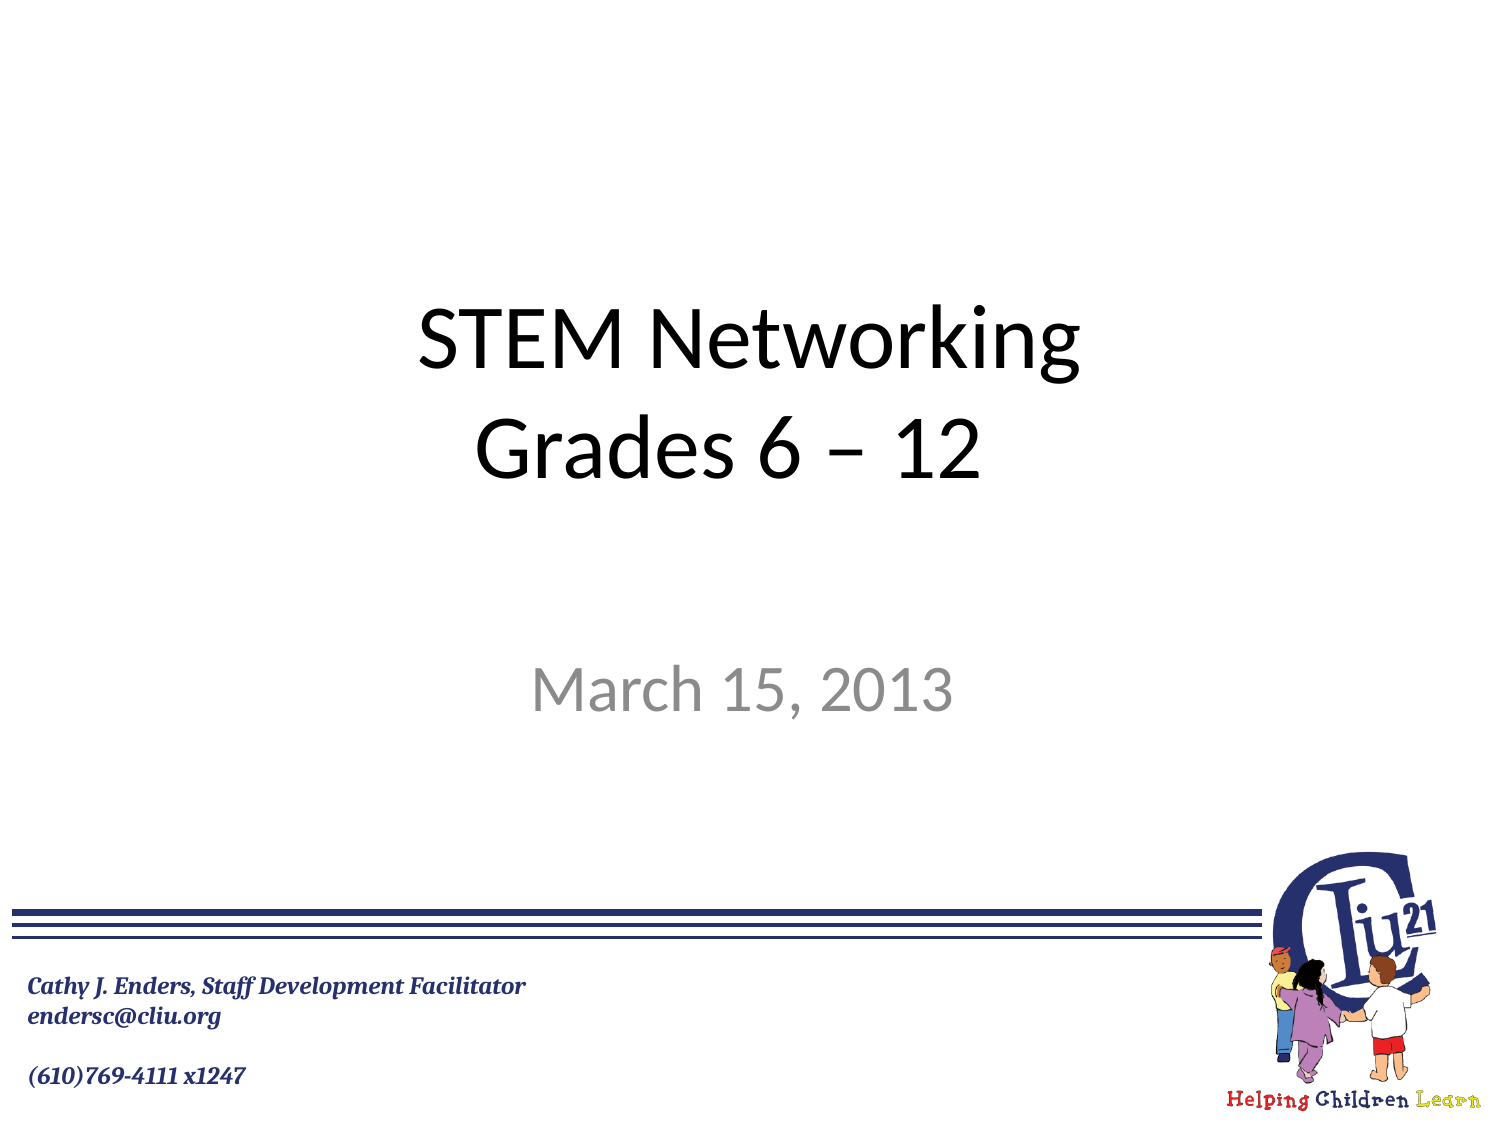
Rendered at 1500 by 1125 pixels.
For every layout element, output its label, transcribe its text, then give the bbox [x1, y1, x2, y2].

title STEM Networking Grades 6 – 12 [112, 183, 1388, 591]
picture [1208, 837, 1500, 1121]
text_box Cathy J. Enders, Staff Development Facilitator endersc@cliu.org (610)769-4111 x1247 [12, 962, 563, 1097]
subtitle March 15, 2013 [225, 637, 1275, 909]
